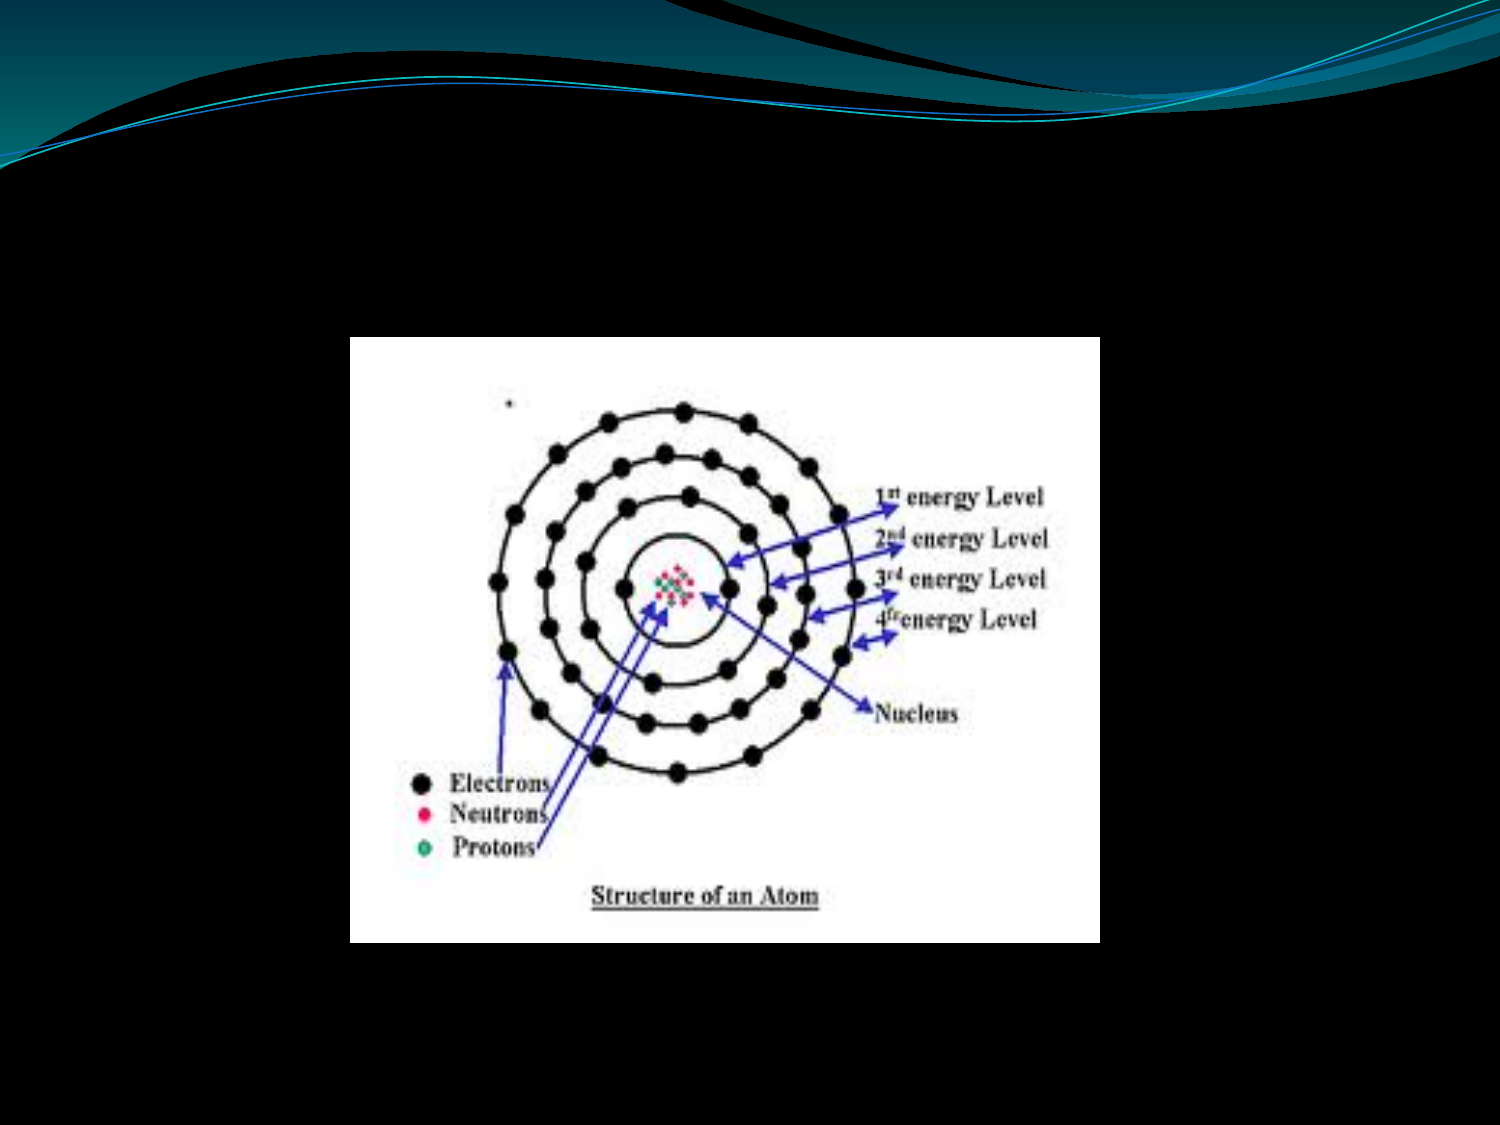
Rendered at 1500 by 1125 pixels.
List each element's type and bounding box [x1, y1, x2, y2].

picture [349, 337, 1101, 943]
